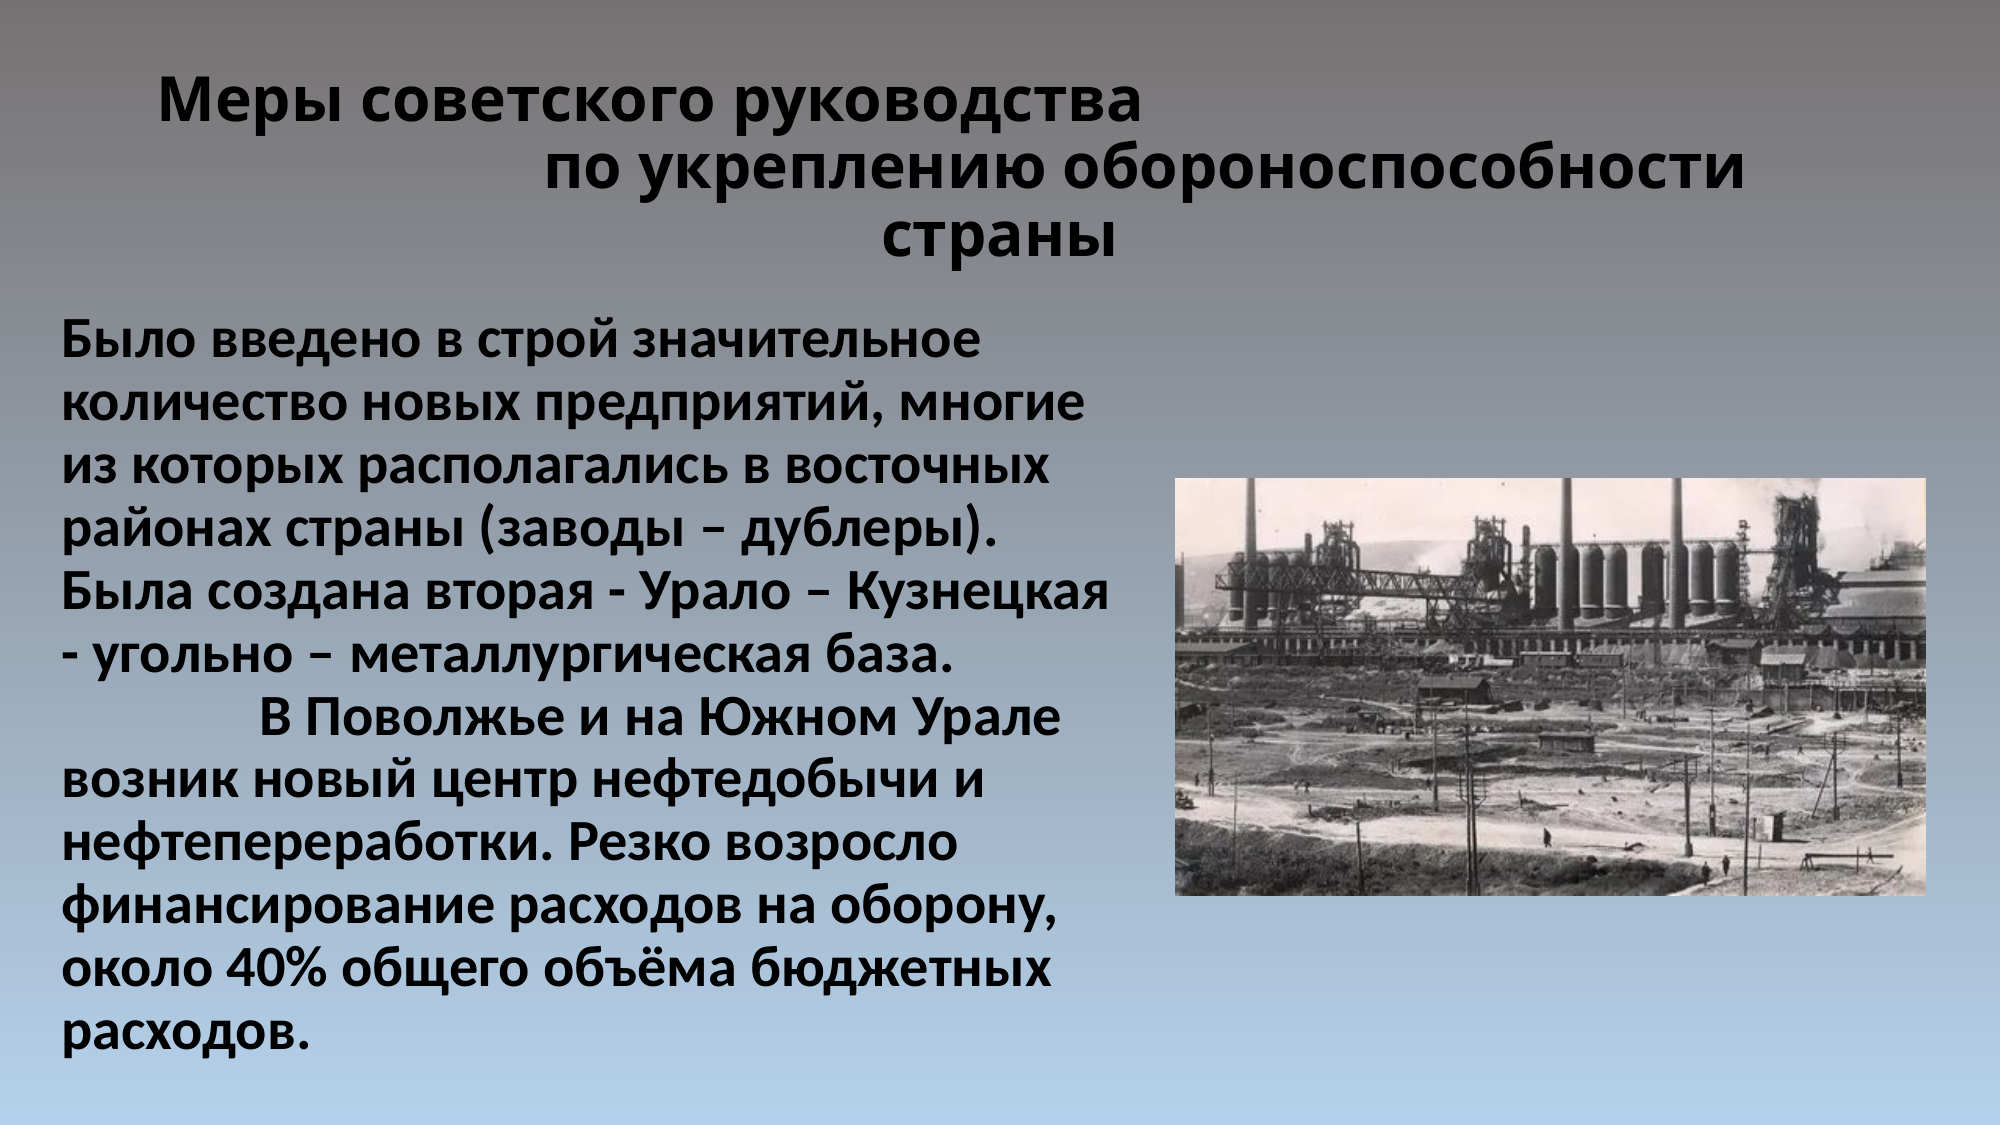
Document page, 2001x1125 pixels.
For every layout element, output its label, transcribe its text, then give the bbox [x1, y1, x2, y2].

picture [1175, 478, 1926, 896]
title Меры советского руководства по укреплению обороноспособности страны [137, 59, 1863, 278]
list Было введено в строй значительное количество новых предприятий, многие из которых располагались в восточных районах страны (заводы – дублеры). Была создана вторая - Урало – Кузнецкая - угольно – металлургическая база. В Поволжье и на Южном Урале возник новый центр нефтедобычи и нефтепереработки. Резко возросло финансирование расходов на оборону, около 40% общего объёма бюджетных расходов. [46, 299, 1132, 1074]
